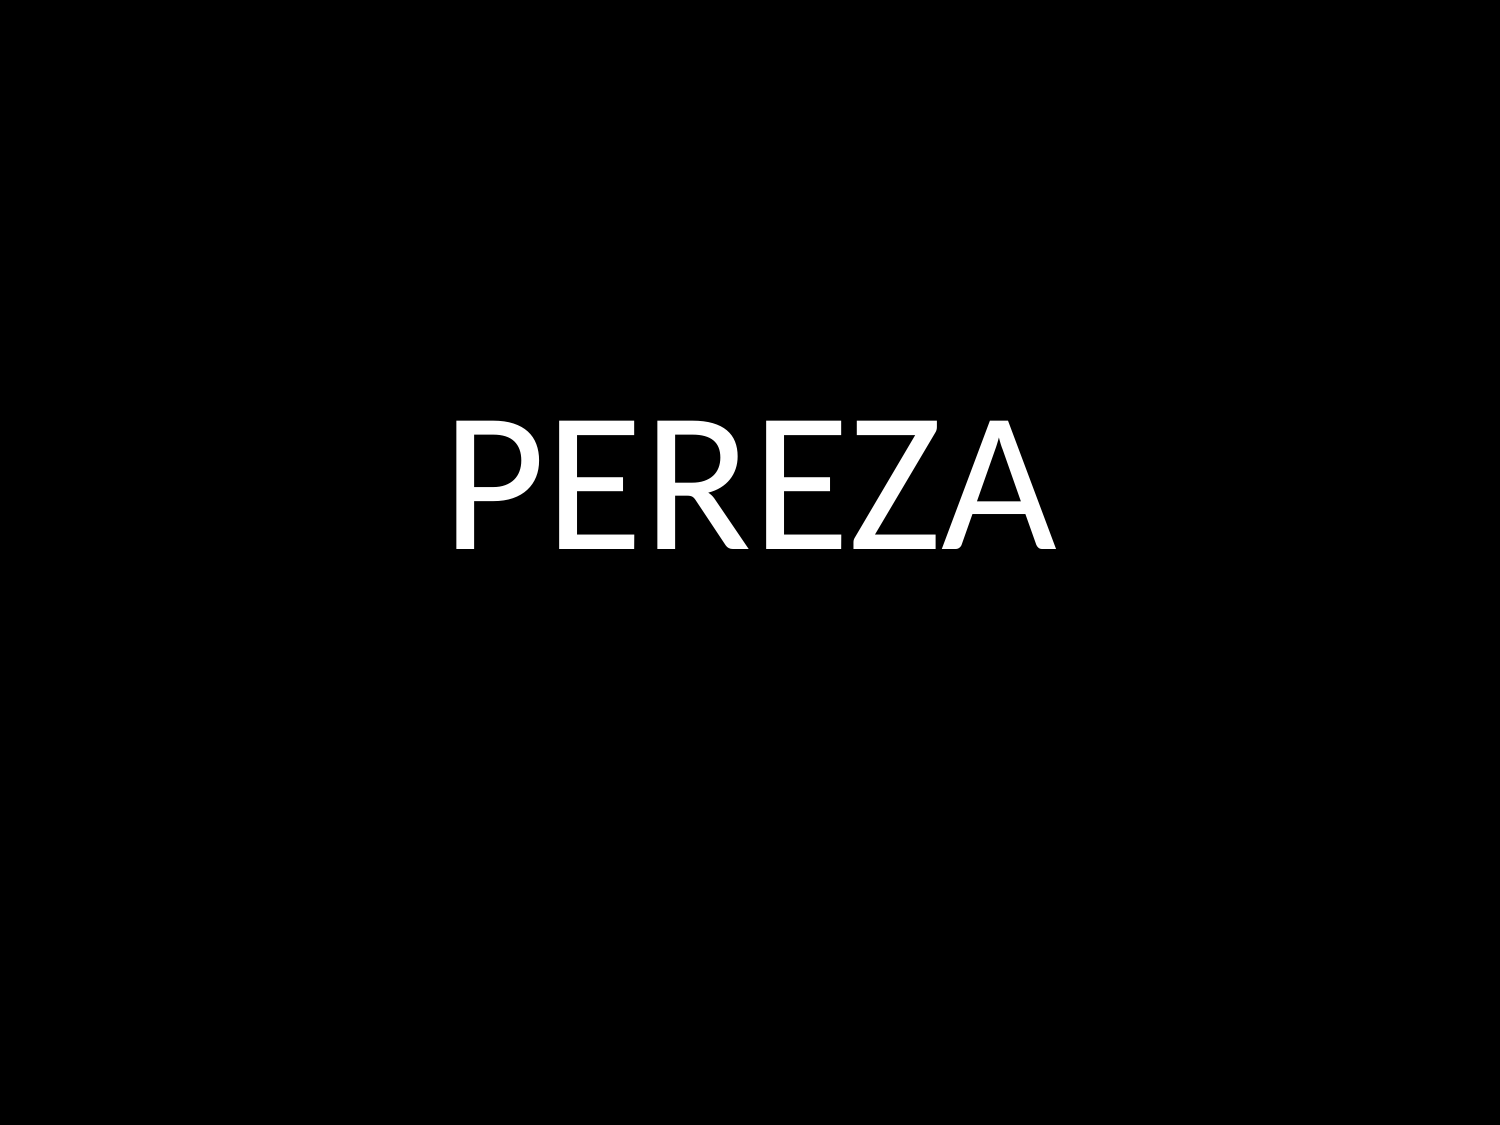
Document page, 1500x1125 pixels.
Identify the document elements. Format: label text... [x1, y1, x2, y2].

title PEREZA [112, 349, 1388, 591]
